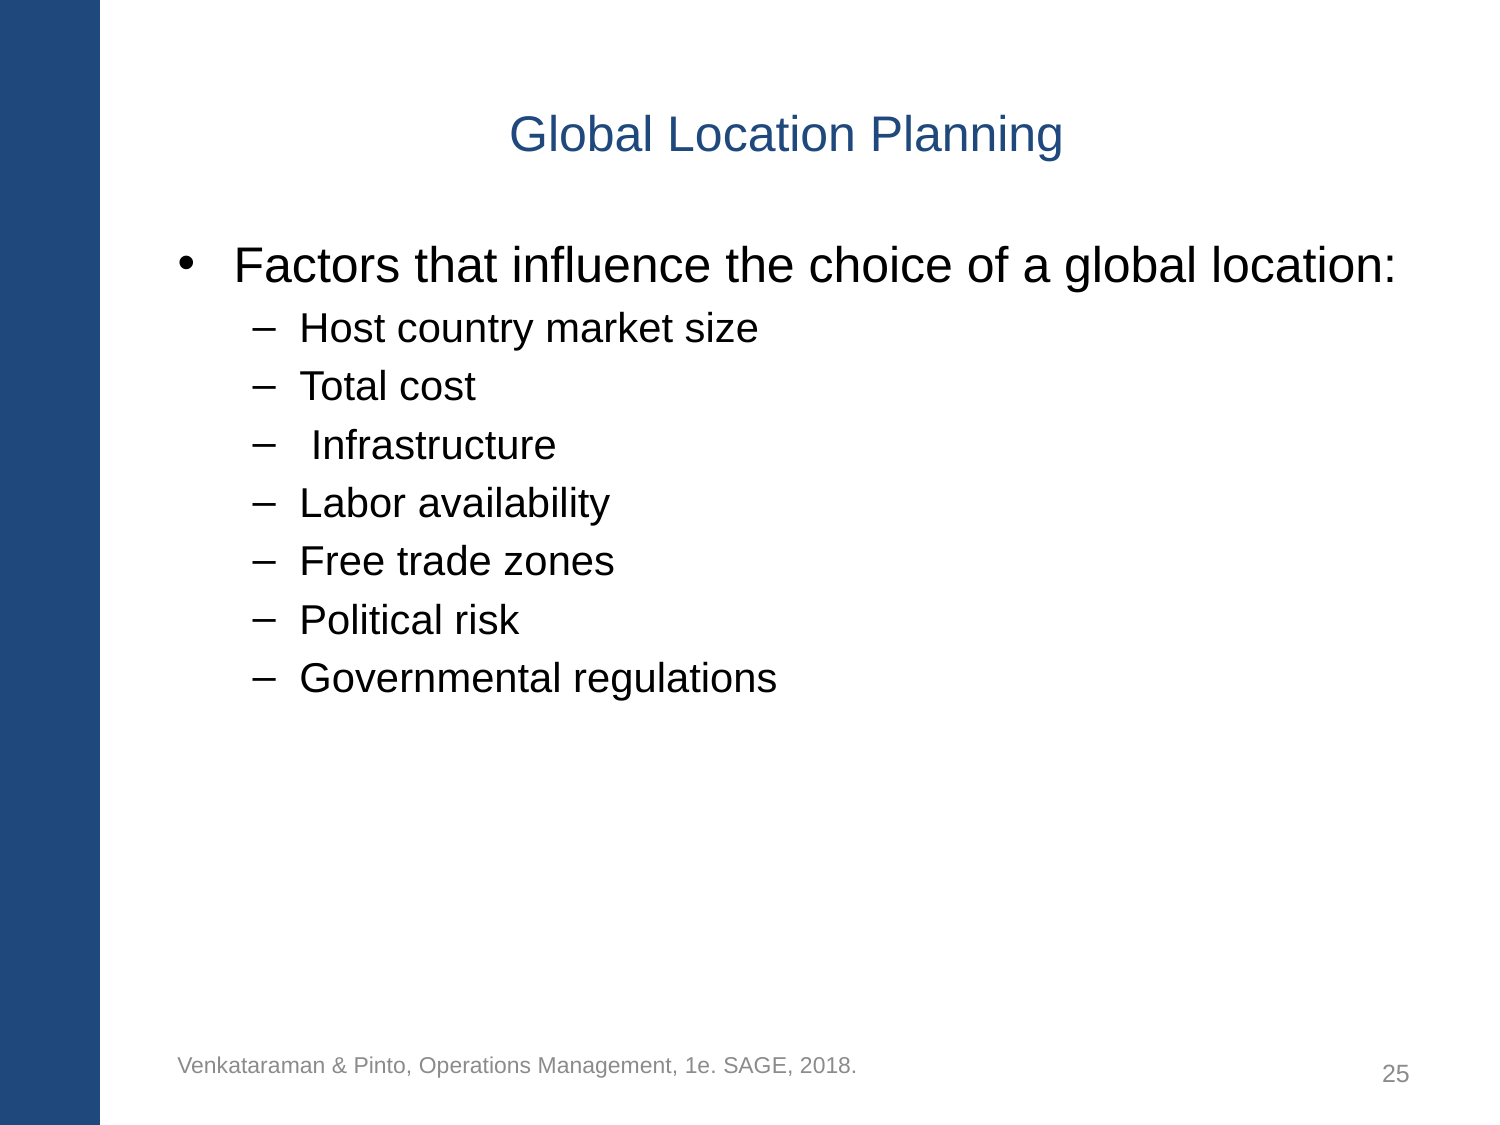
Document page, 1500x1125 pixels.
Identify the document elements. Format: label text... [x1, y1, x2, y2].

footer Venkataraman & Pinto, Operations Management, 1e. SAGE, 2018. [162, 1042, 1313, 1103]
slide_number 25 [1350, 1042, 1425, 1103]
title Global Location Planning [162, 37, 1425, 224]
list Factors that influence the choice of a global location: Host country market size Total cost Infrastructure Labor availability Free trade zones Political risk Governmental regulations [162, 224, 1425, 1013]
